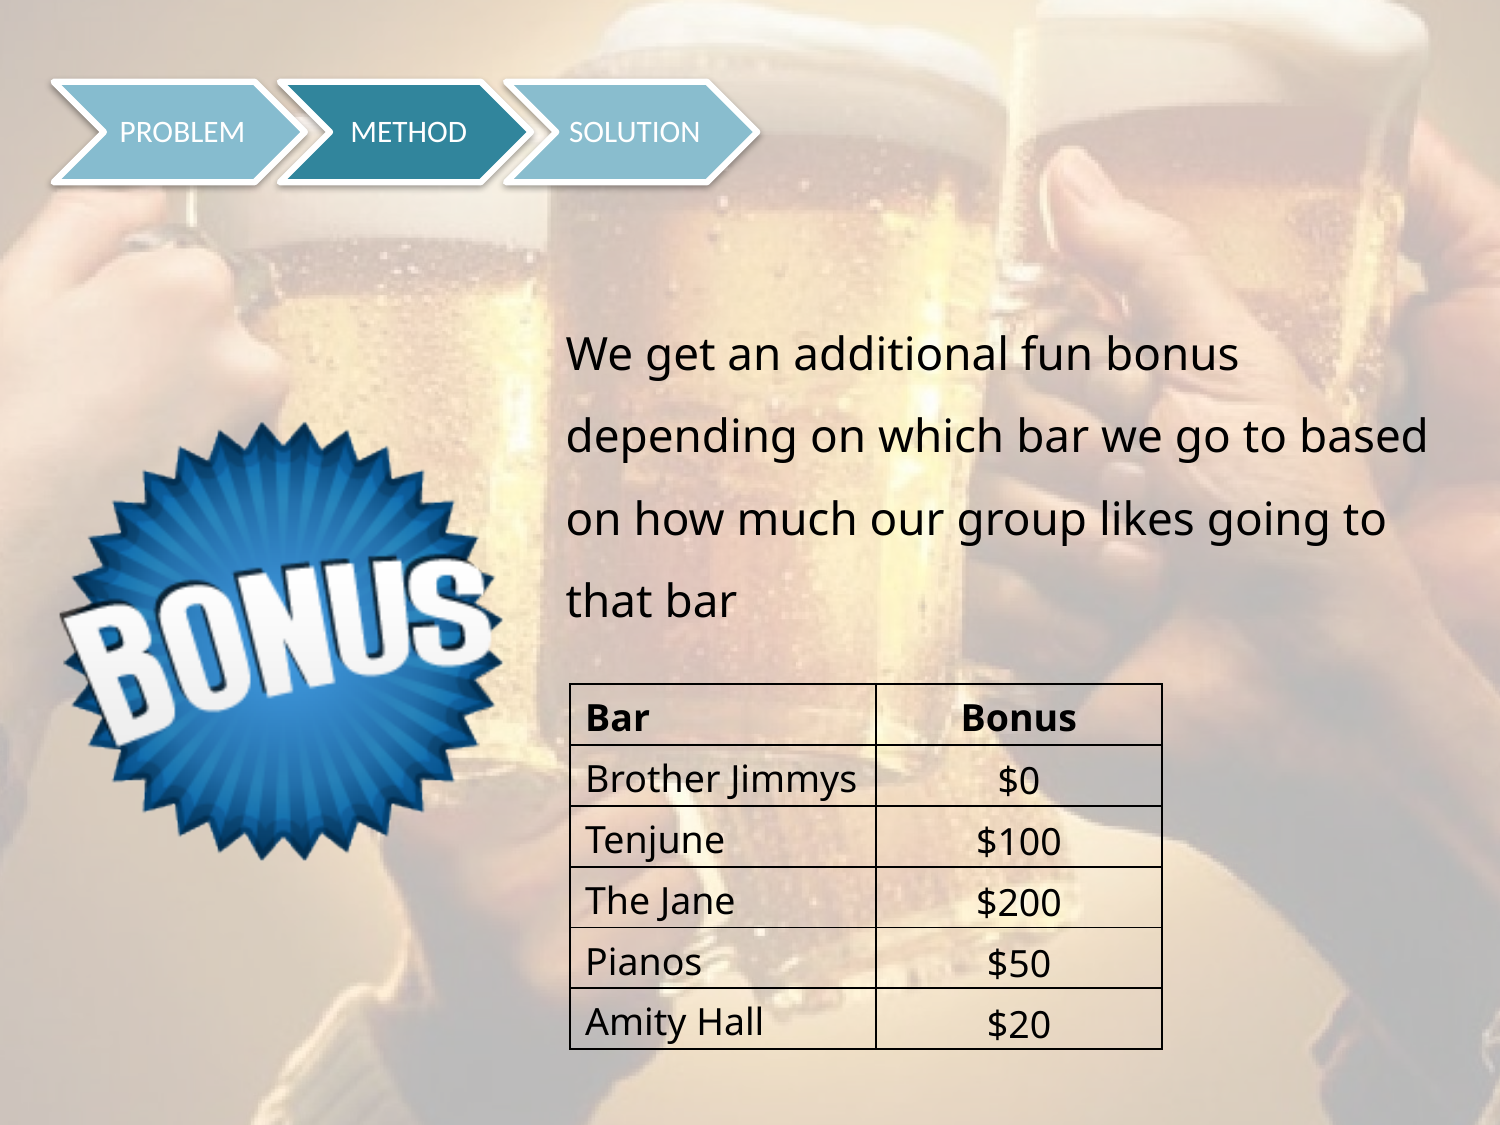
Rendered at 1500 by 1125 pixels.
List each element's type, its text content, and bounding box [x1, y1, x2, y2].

table_cell The Jane [583, 868, 875, 927]
table_header Bar [583, 685, 875, 744]
table_cell Pianos [571, 928, 875, 987]
table_header Bonus [877, 685, 1161, 744]
table_cell $200 [877, 868, 1161, 927]
table_cell $50 [877, 928, 1161, 987]
picture [0, 346, 579, 937]
table_cell $0 [877, 746, 1161, 805]
table_cell $20 [877, 989, 1161, 1048]
table_cell Tenjune [583, 807, 875, 866]
text_box We get an additional fun bonus depending on which bar we go to based on how much our group likes going to that bar [550, 289, 1478, 635]
table_cell Amity Hall [571, 989, 875, 1048]
table_cell Brother Jimmys [583, 746, 875, 805]
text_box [53, 23, 758, 241]
table_cell $100 [877, 807, 1161, 866]
